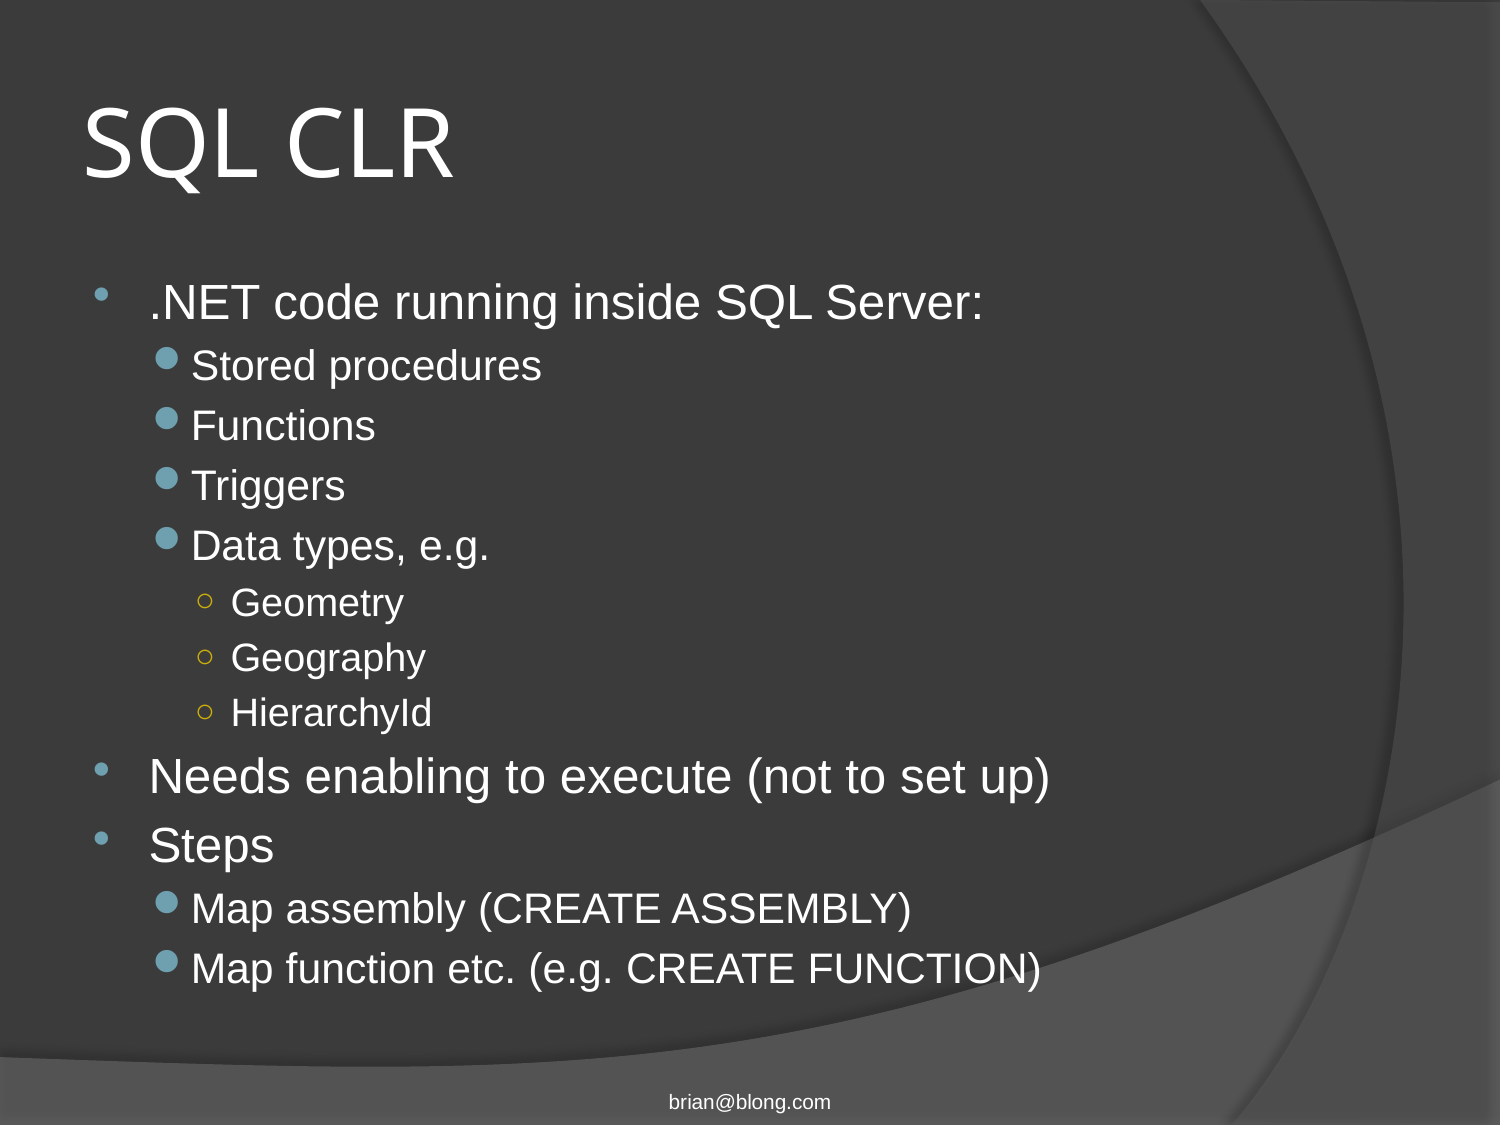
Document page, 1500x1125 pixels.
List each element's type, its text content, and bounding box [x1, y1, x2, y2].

title SQL CLR [75, 45, 1300, 233]
footer brian@blong.com [512, 1053, 988, 1114]
list .NET code running inside SQL Server: Stored procedures Functions Triggers Data types, e.g. Geometry Geography HierarchyId Needs enabling to execute (not to set up) Steps Map assembly (CREATE ASSEMBLY) Map function etc. (e.g. CREATE FUNCTION) [75, 262, 1300, 1005]
